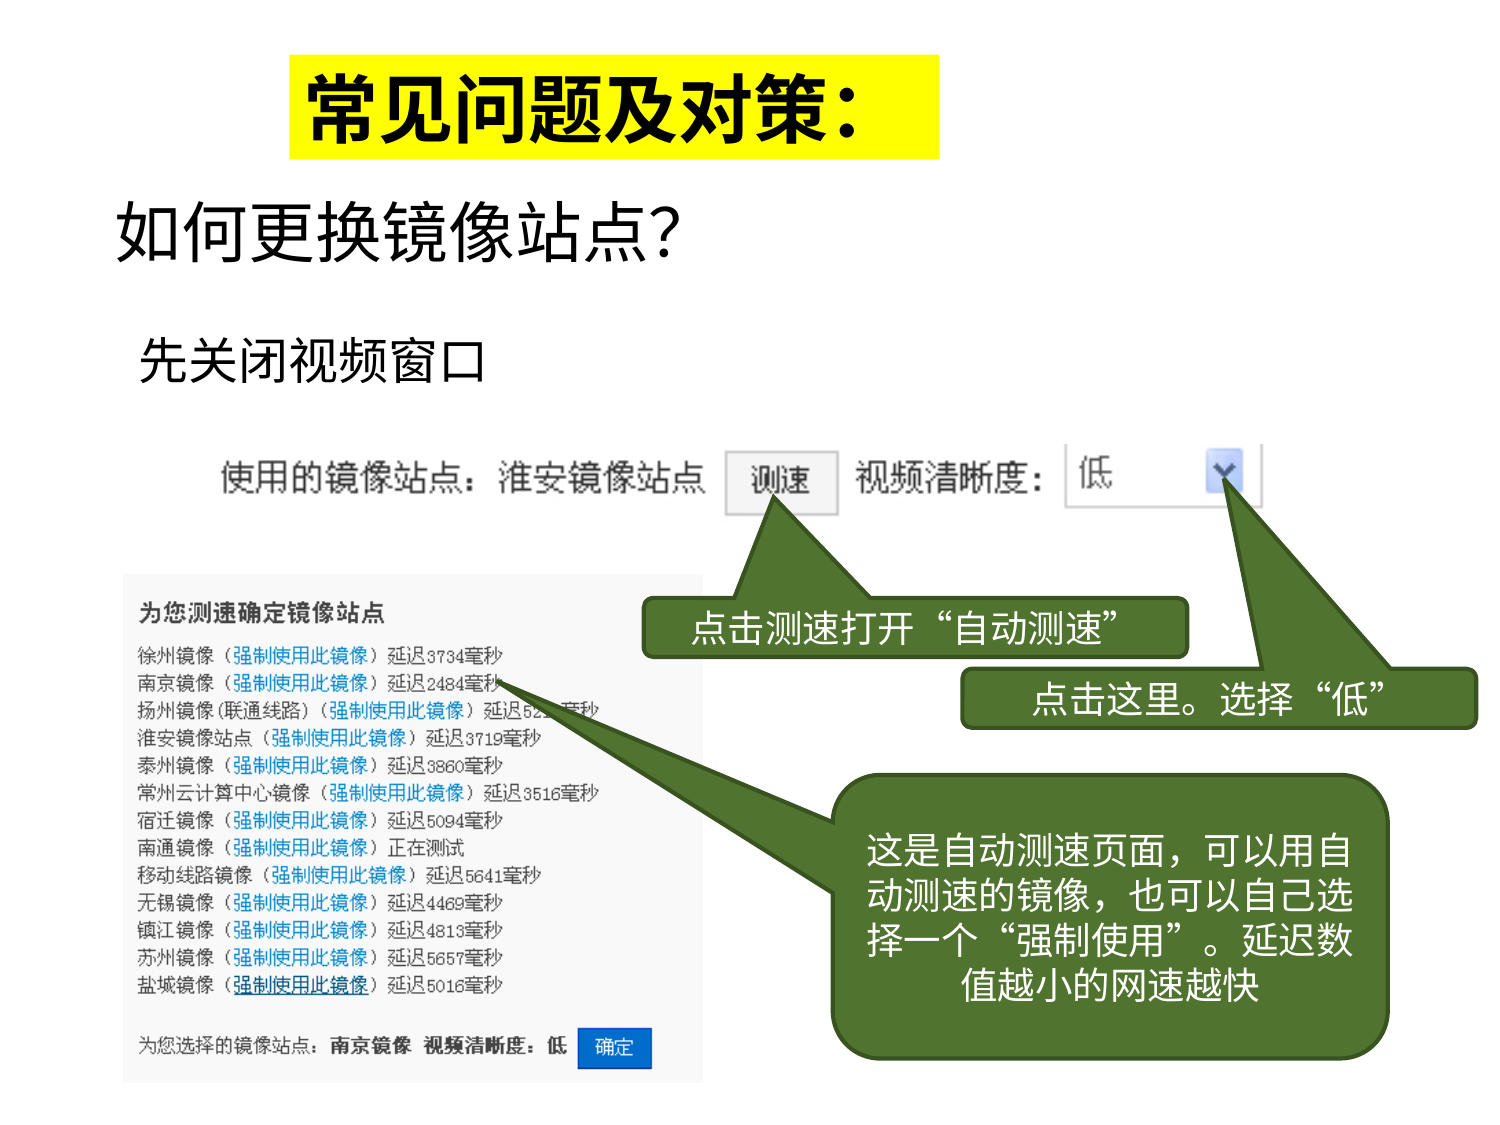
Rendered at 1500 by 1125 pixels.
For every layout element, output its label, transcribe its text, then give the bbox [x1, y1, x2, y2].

text_box 如何更换镜像站点？ [100, 183, 880, 279]
text_box 常见问题及对策： [289, 54, 939, 160]
picture [123, 443, 1400, 549]
text_box 点击测速打开“自动测速” [709, 557, 1188, 658]
picture [123, 573, 704, 1084]
text_box 点击这里。选择“低” [962, 557, 1477, 728]
text_box 先关闭视频窗口 [123, 322, 526, 397]
text_box 这是自动测速页面，可以用自动测速的镜像，也可以自己选择一个“强制使用”。延迟数值越小的网速越快 [709, 770, 1388, 1059]
